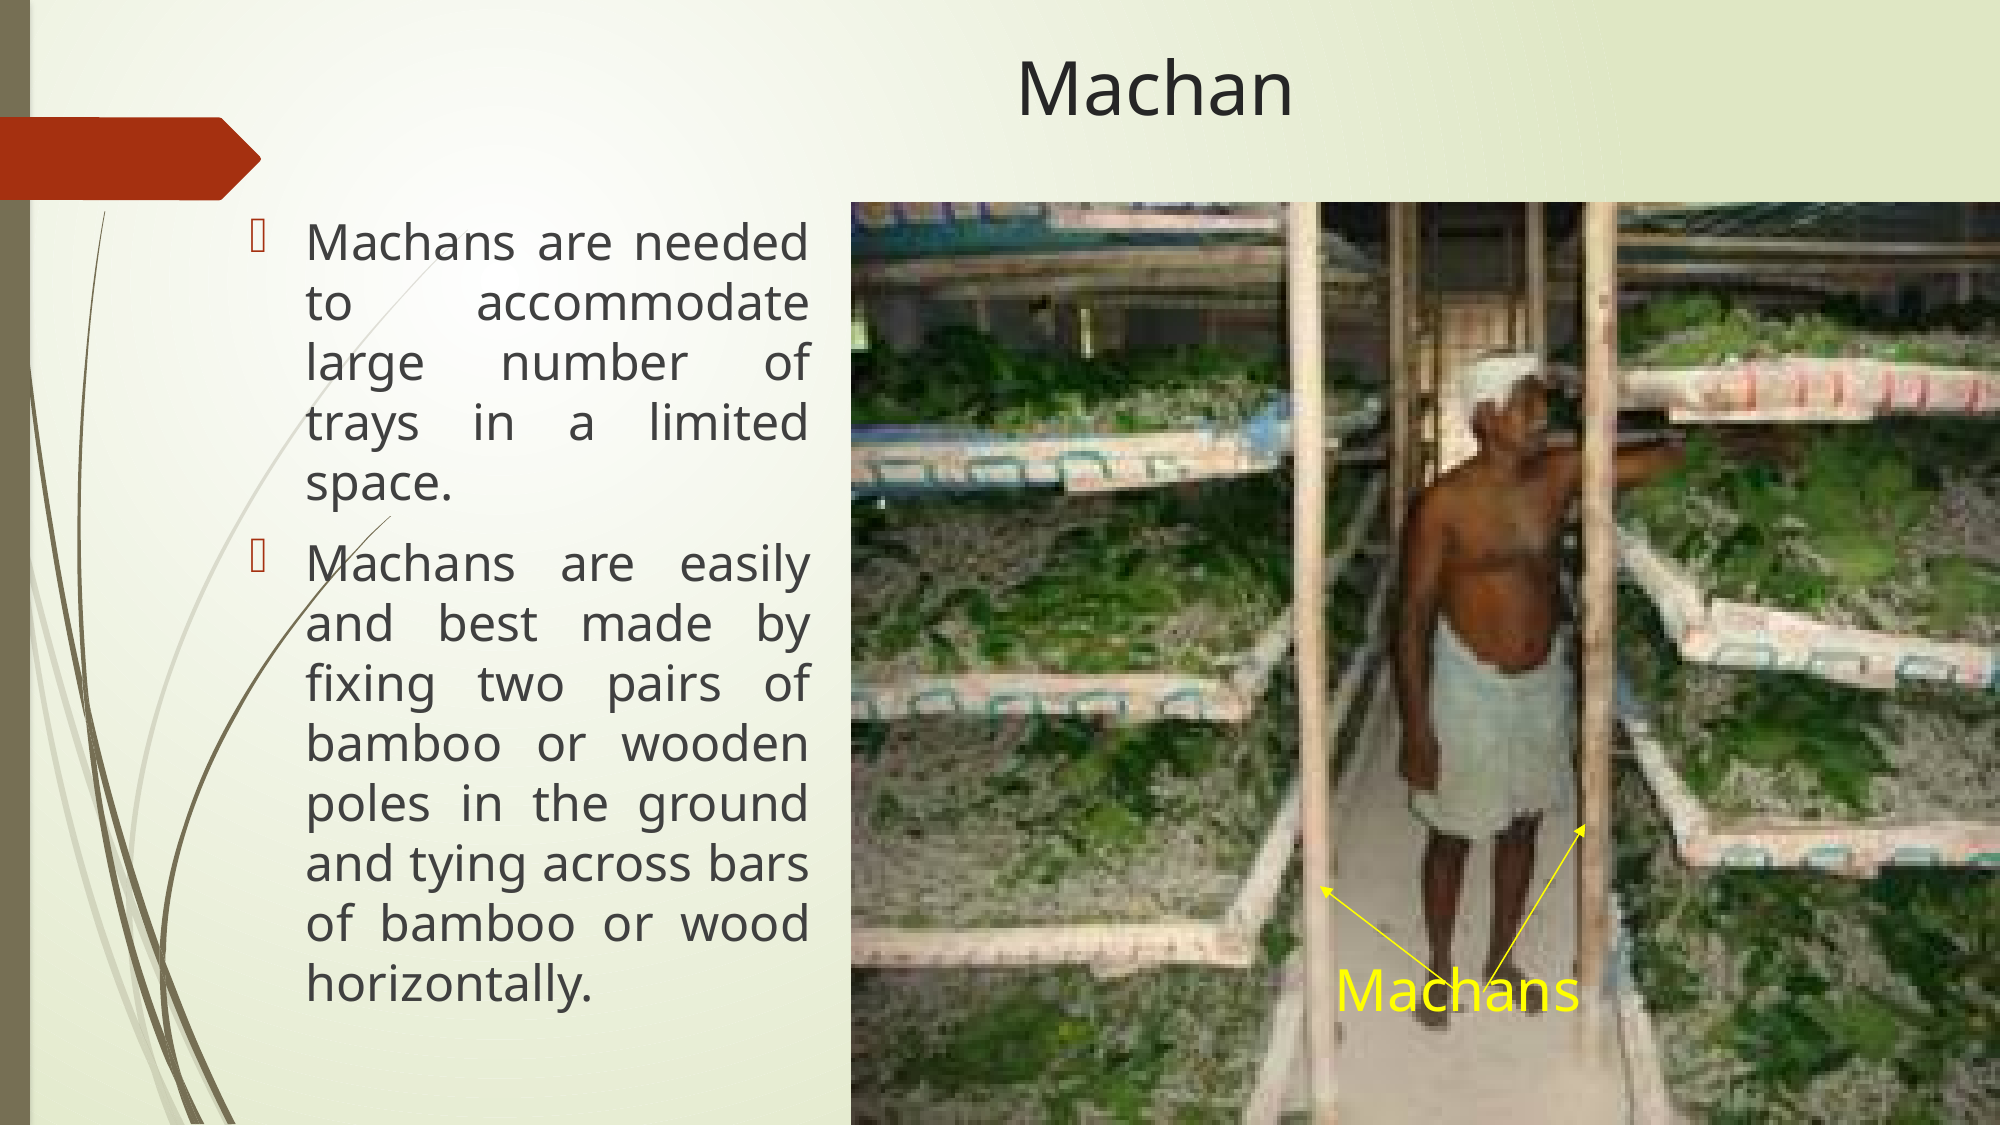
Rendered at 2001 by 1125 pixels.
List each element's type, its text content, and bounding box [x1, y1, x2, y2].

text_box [851, 202, 2000, 1125]
list Machans are needed to accommodate large number of trays in a limited space. Machans are easily and best made by fixing two pairs of bamboo or wooden poles in the ground and tying across bars of bamboo or wood horizontally. [234, 202, 827, 1125]
title Machan [424, 32, 1887, 203]
